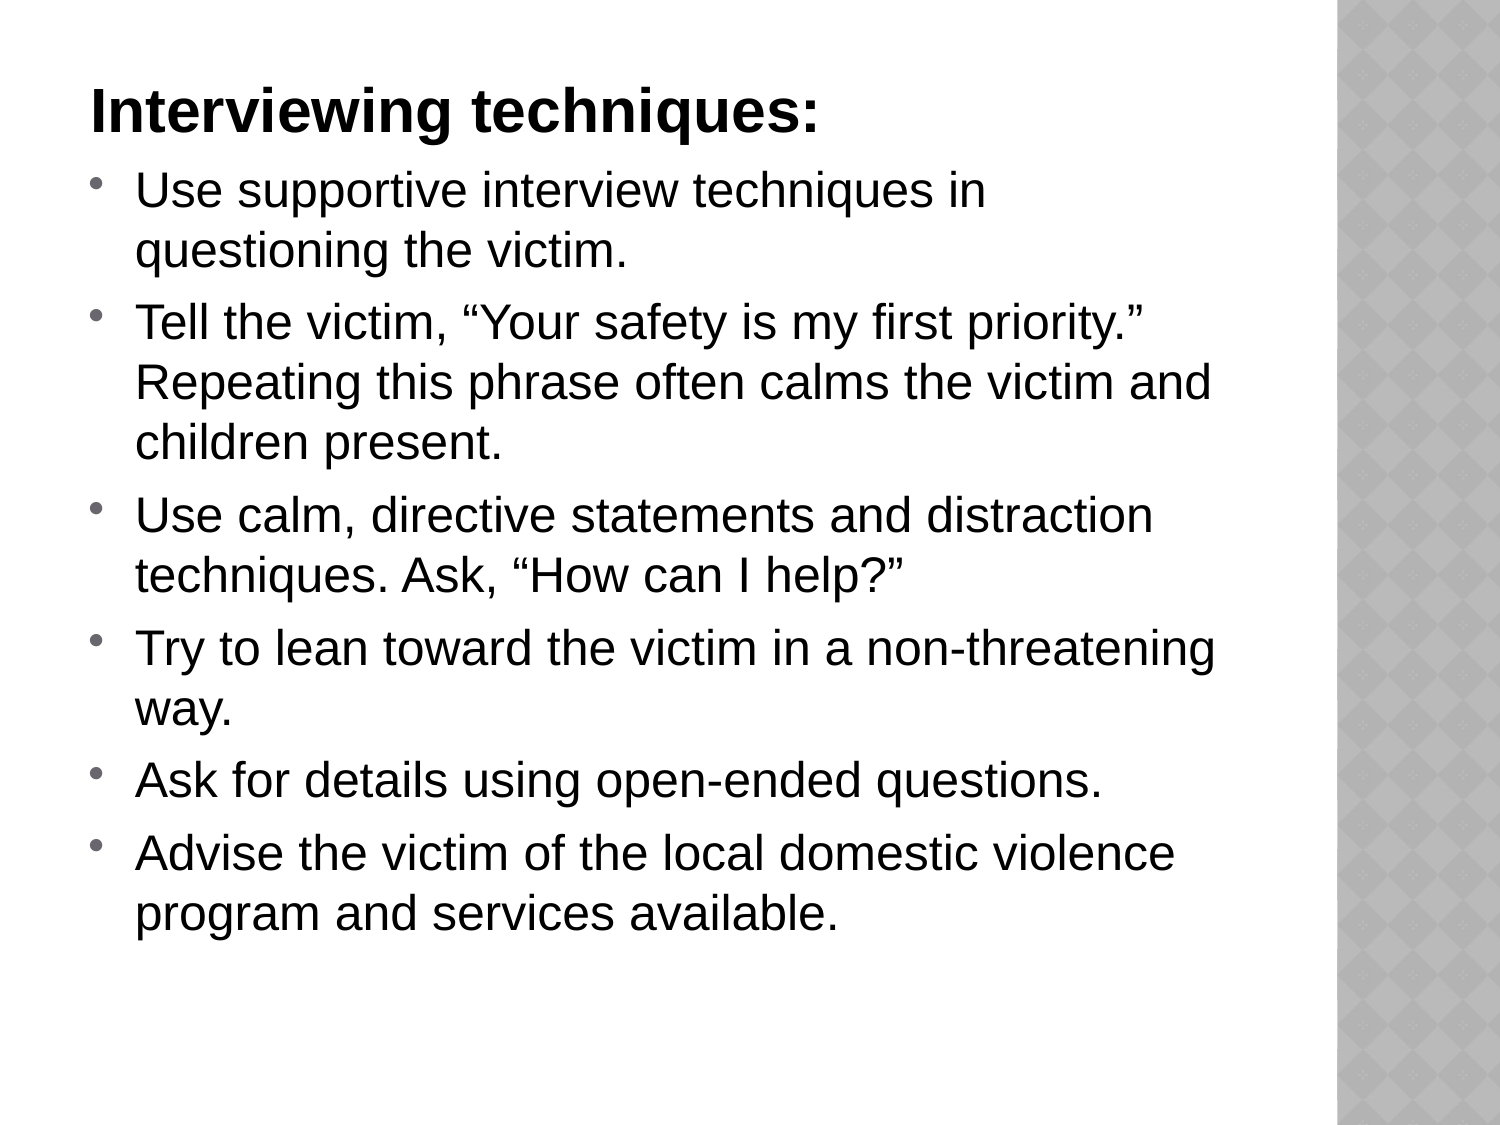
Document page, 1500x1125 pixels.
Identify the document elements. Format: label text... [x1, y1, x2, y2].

list Interviewing techniques: Use supportive interview techniques in questioning the victim. Tell the victim, “Your safety is my first priority.” Repeating this phrase often calms the victim and children present. Use calm, directive statements and distraction techniques. Ask, “How can I help?” Try to lean toward the victim in a non-threatening way. Ask for details using open-ended questions. Advise the victim of the local domestic violence program and services available. [75, 62, 1263, 1050]
